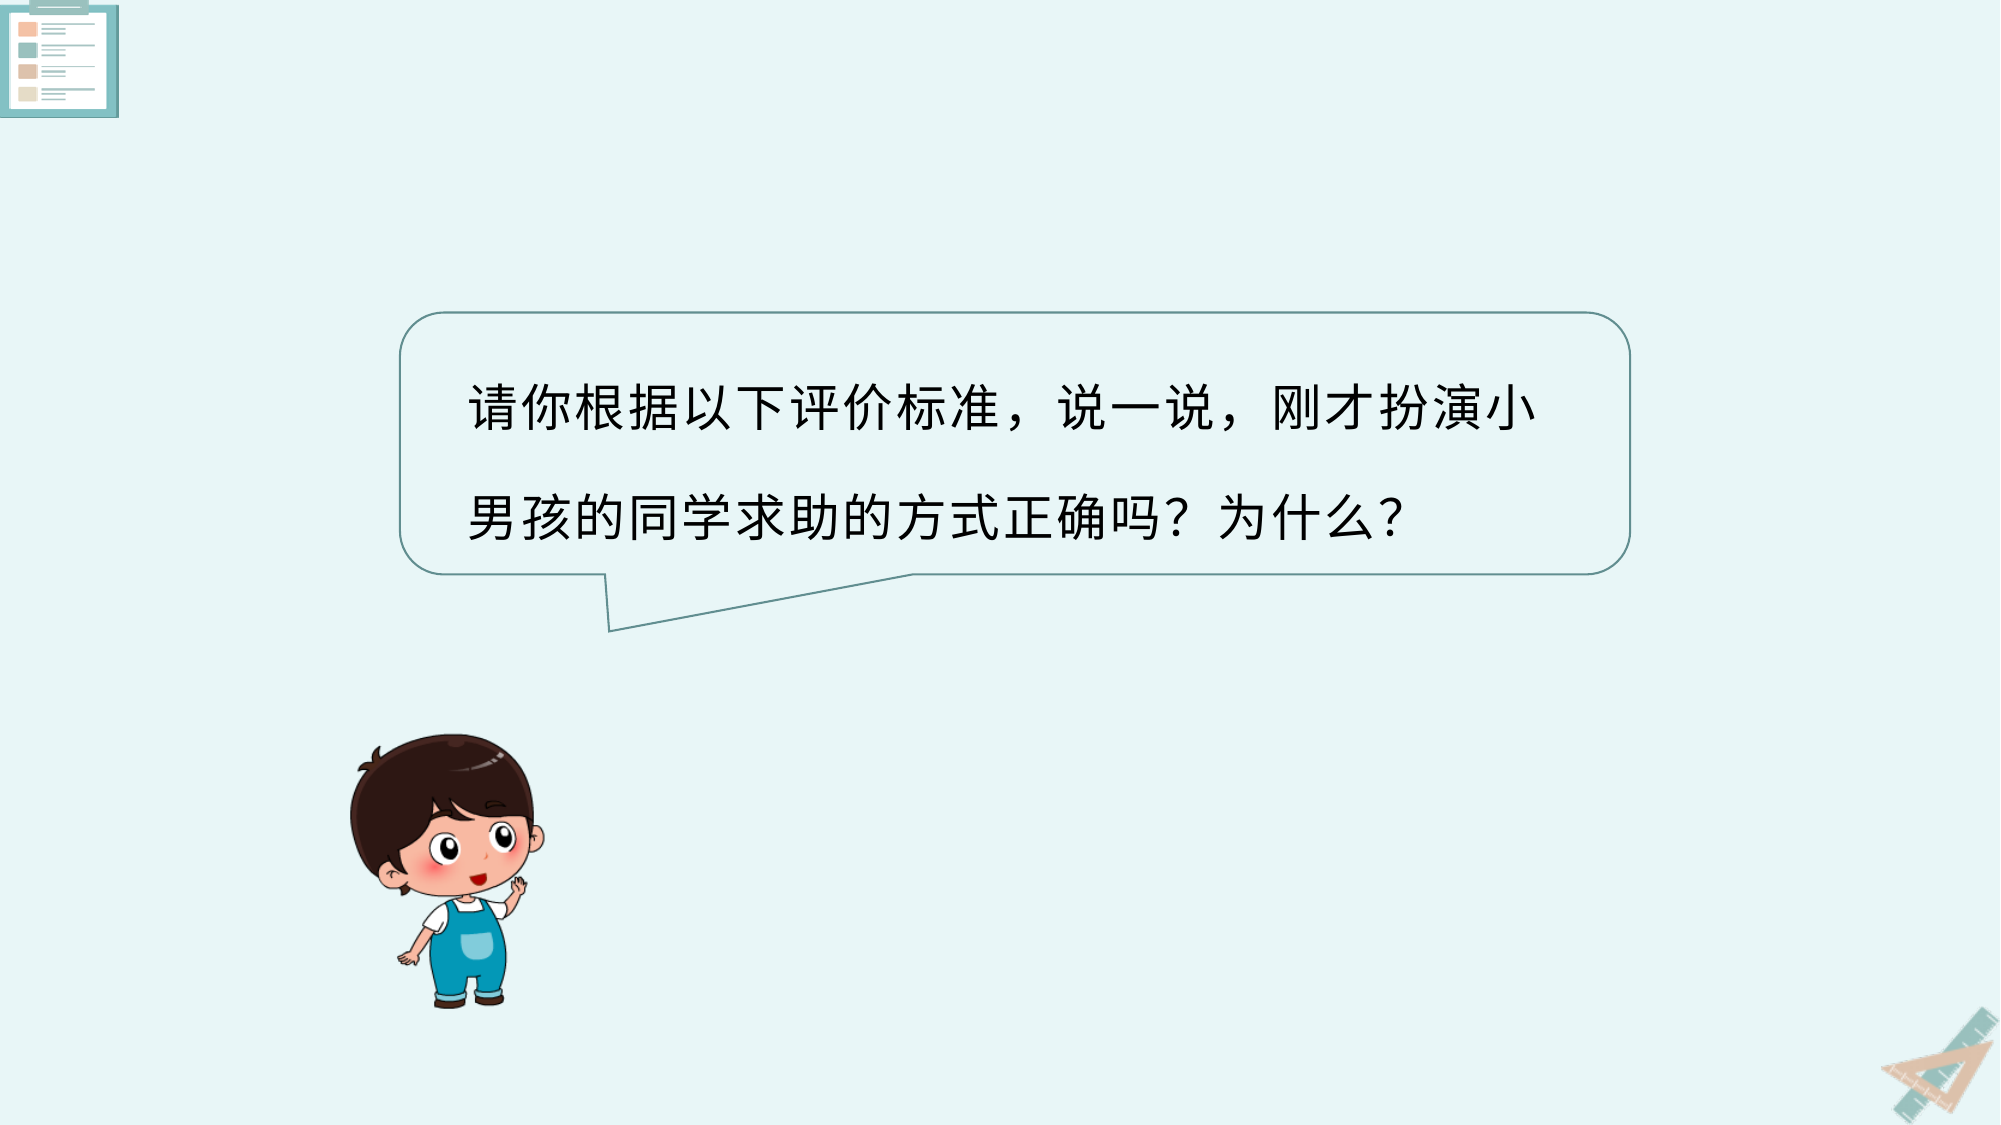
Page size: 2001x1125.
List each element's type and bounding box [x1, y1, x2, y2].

picture [0, 0, 119, 119]
picture [348, 717, 557, 1027]
picture [1881, 1006, 2000, 1125]
text_box [398, 311, 1632, 633]
